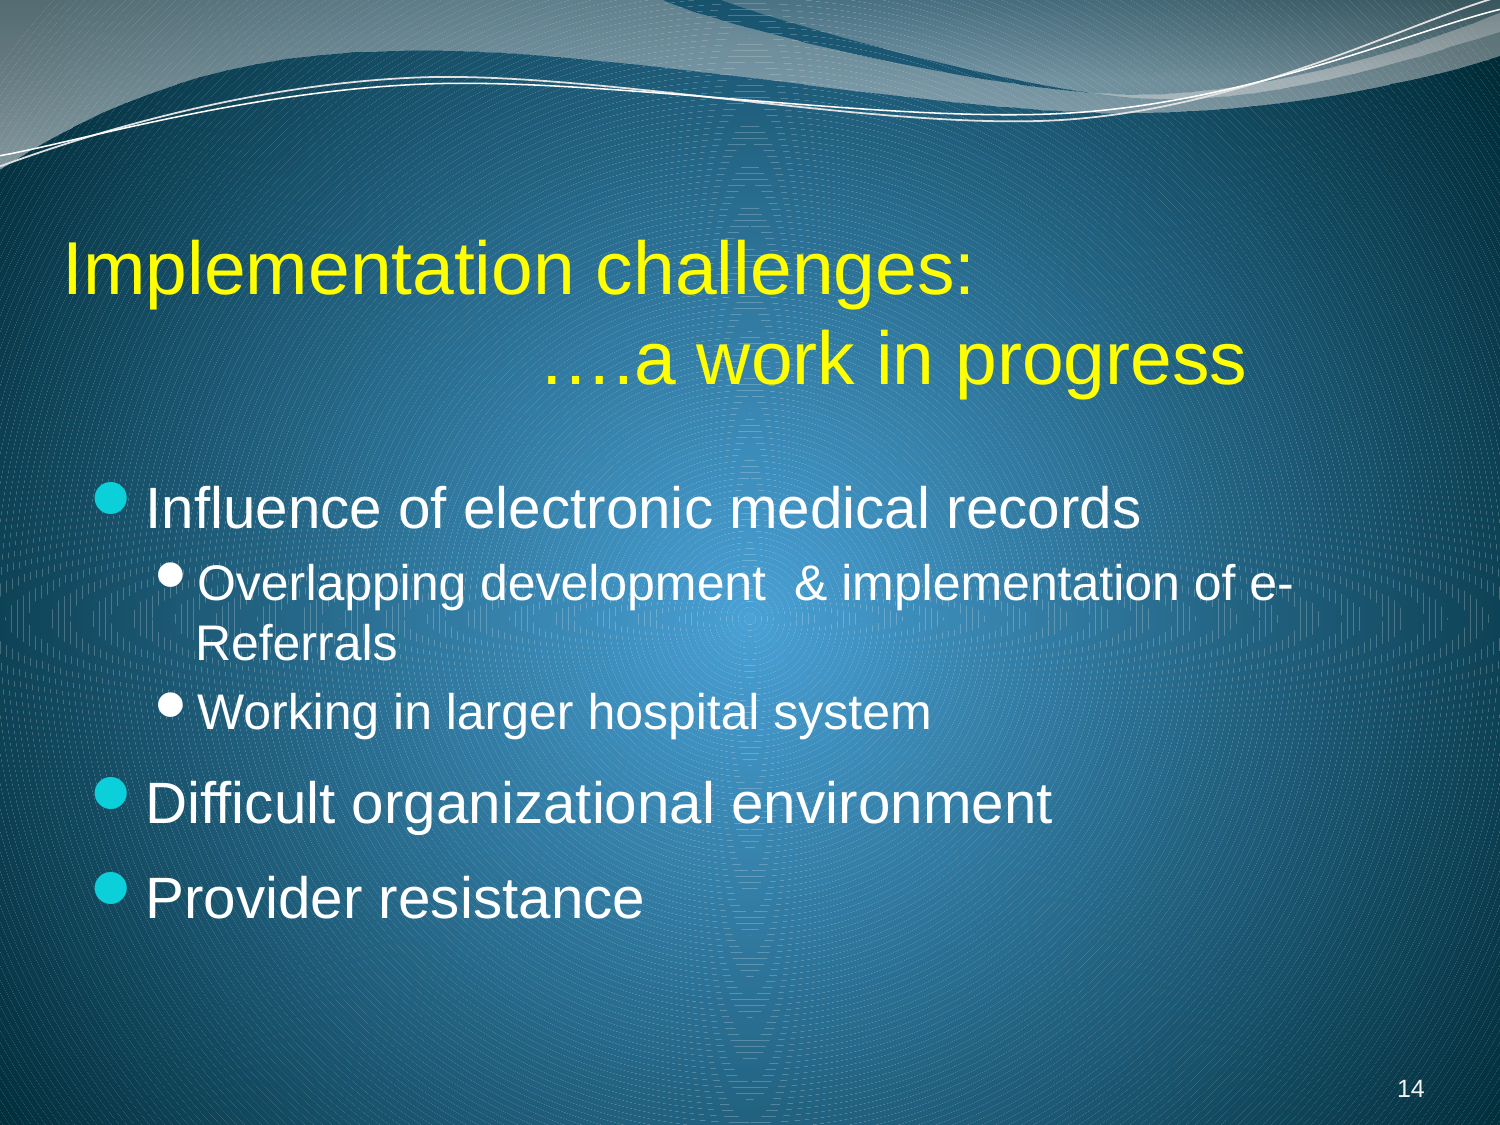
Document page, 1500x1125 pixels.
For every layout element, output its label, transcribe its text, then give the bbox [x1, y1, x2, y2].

title Implementation challenges: ….a work in progress [62, 212, 1413, 401]
list Influence of electronic medical records Overlapping development & implementation of e-Referrals Working in larger hospital system Difficult organizational environment Provider resistance [74, 462, 1426, 1125]
slide_number 14 [1299, 1042, 1425, 1103]
